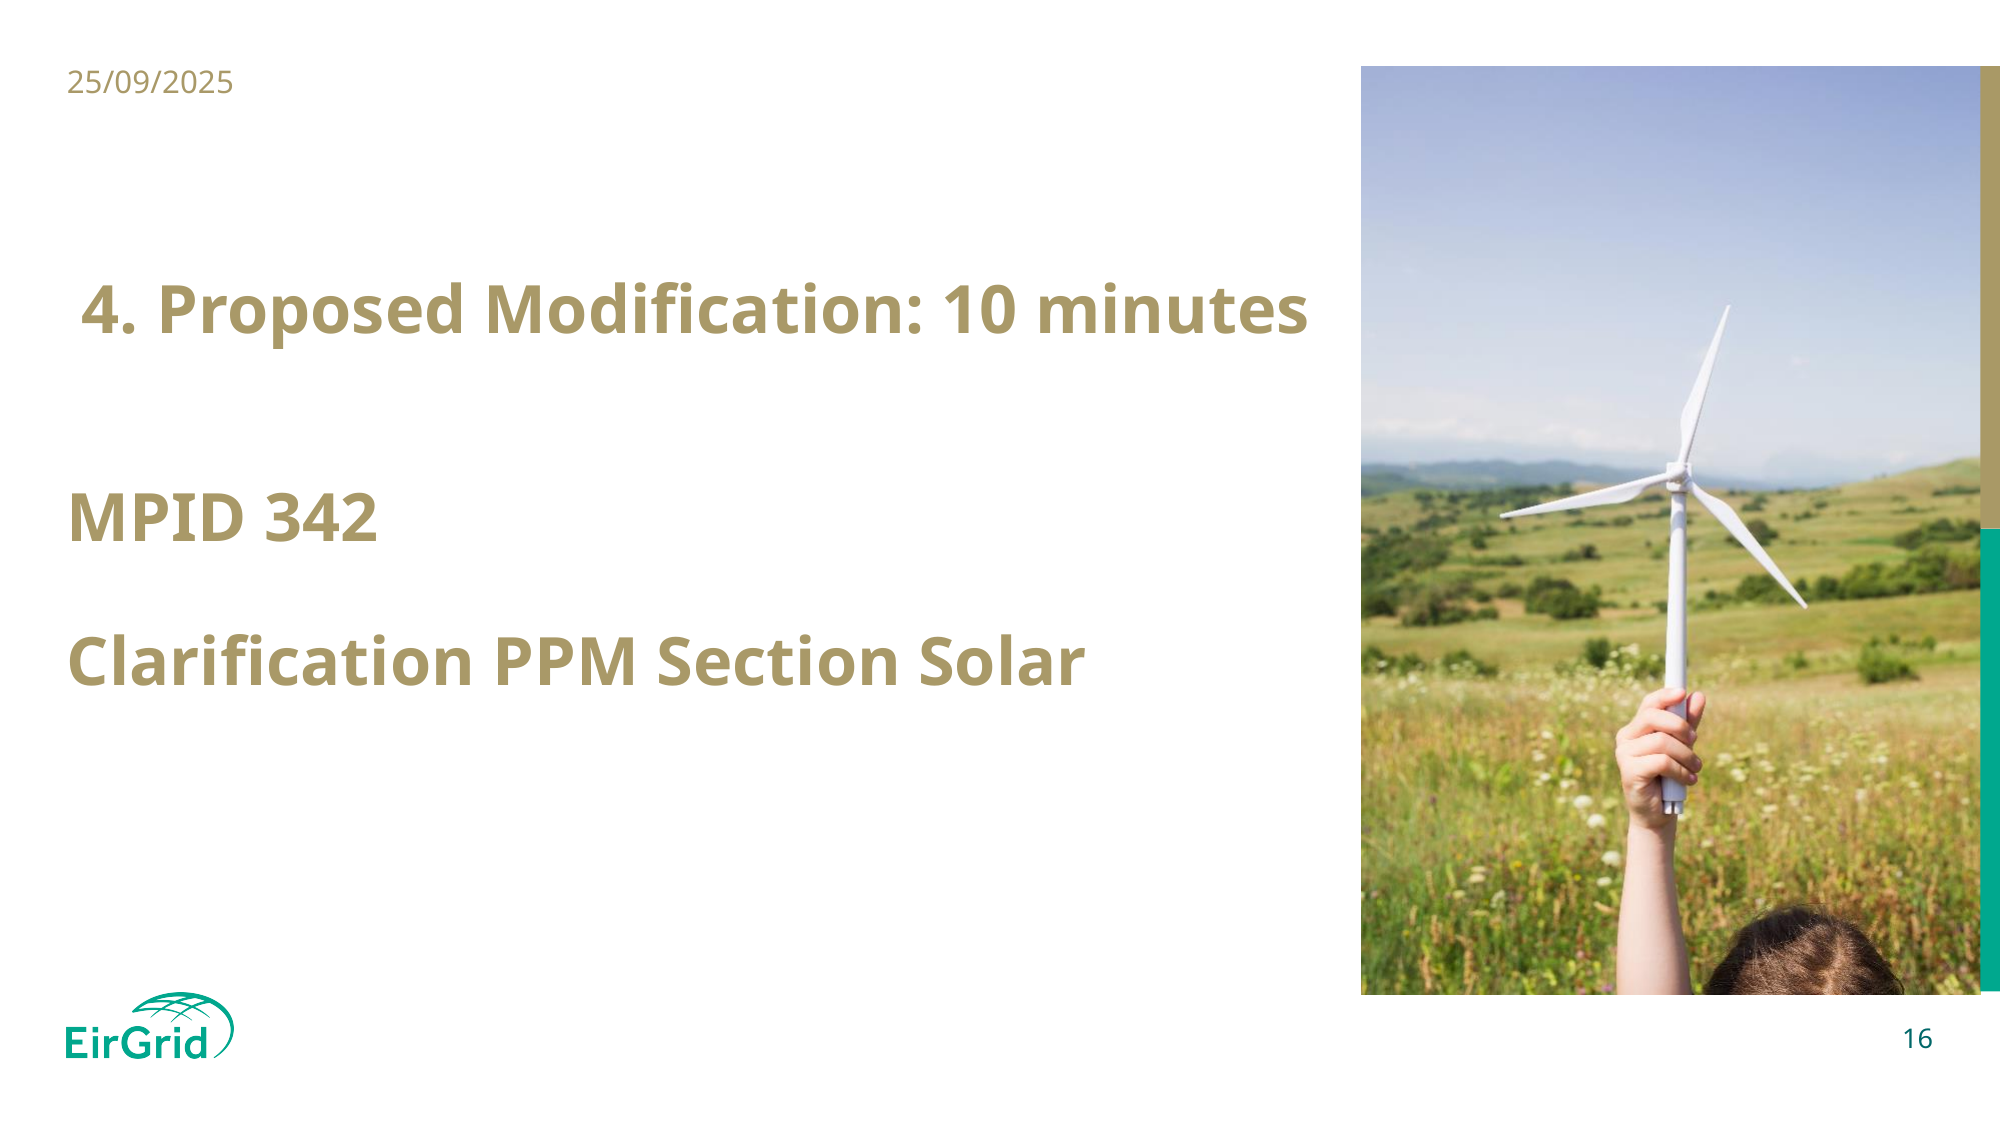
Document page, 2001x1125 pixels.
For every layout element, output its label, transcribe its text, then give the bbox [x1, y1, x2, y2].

picture [66, 992, 234, 1059]
slide_number 16 [1858, 992, 1933, 1059]
title MPID 342 Clarification PPM Section Solar [66, 484, 1352, 881]
text_box 25/09/2025 [66, 66, 429, 124]
text_box 4. Proposed Modification: 10 minutes [66, 259, 1329, 355]
picture [1361, 66, 1981, 995]
